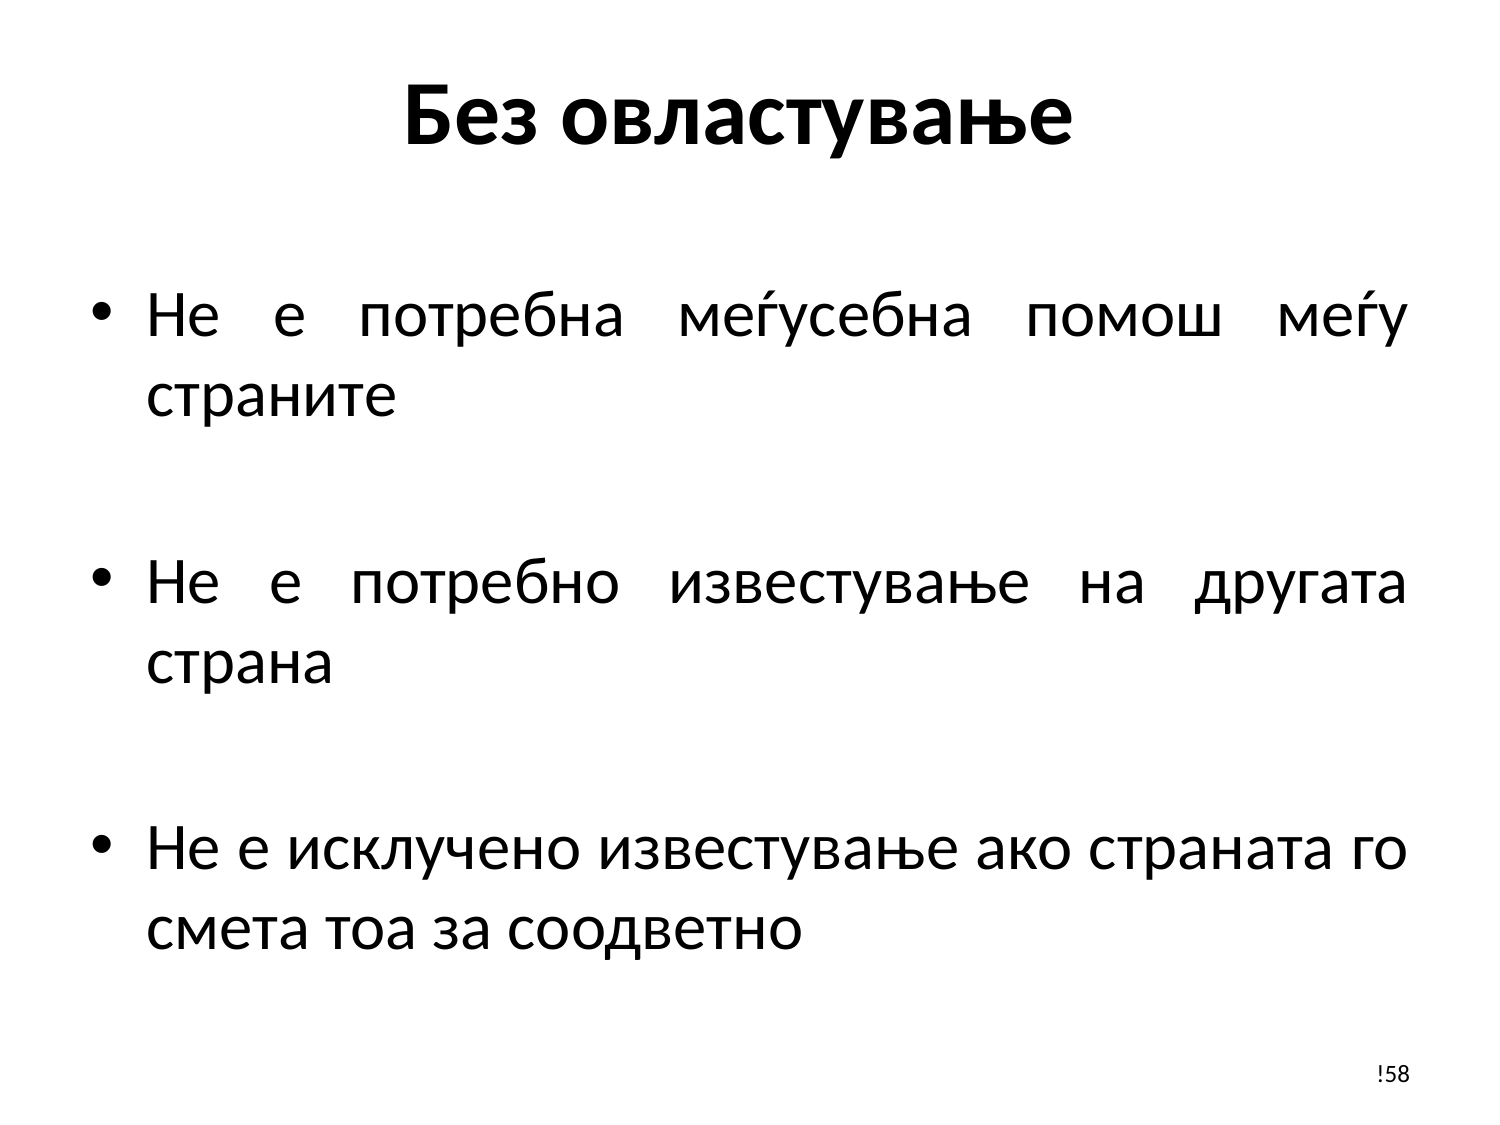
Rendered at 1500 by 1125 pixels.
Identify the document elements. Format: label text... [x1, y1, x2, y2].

list Не е потребна меѓусебна помош меѓу страните Не е потребно известување на другата страна Не е исклучено известување ако страната го смета тоа за соодветно [75, 262, 1425, 1005]
title Без овластување [75, 45, 1425, 233]
slide_number !58 [1074, 1042, 1425, 1103]
